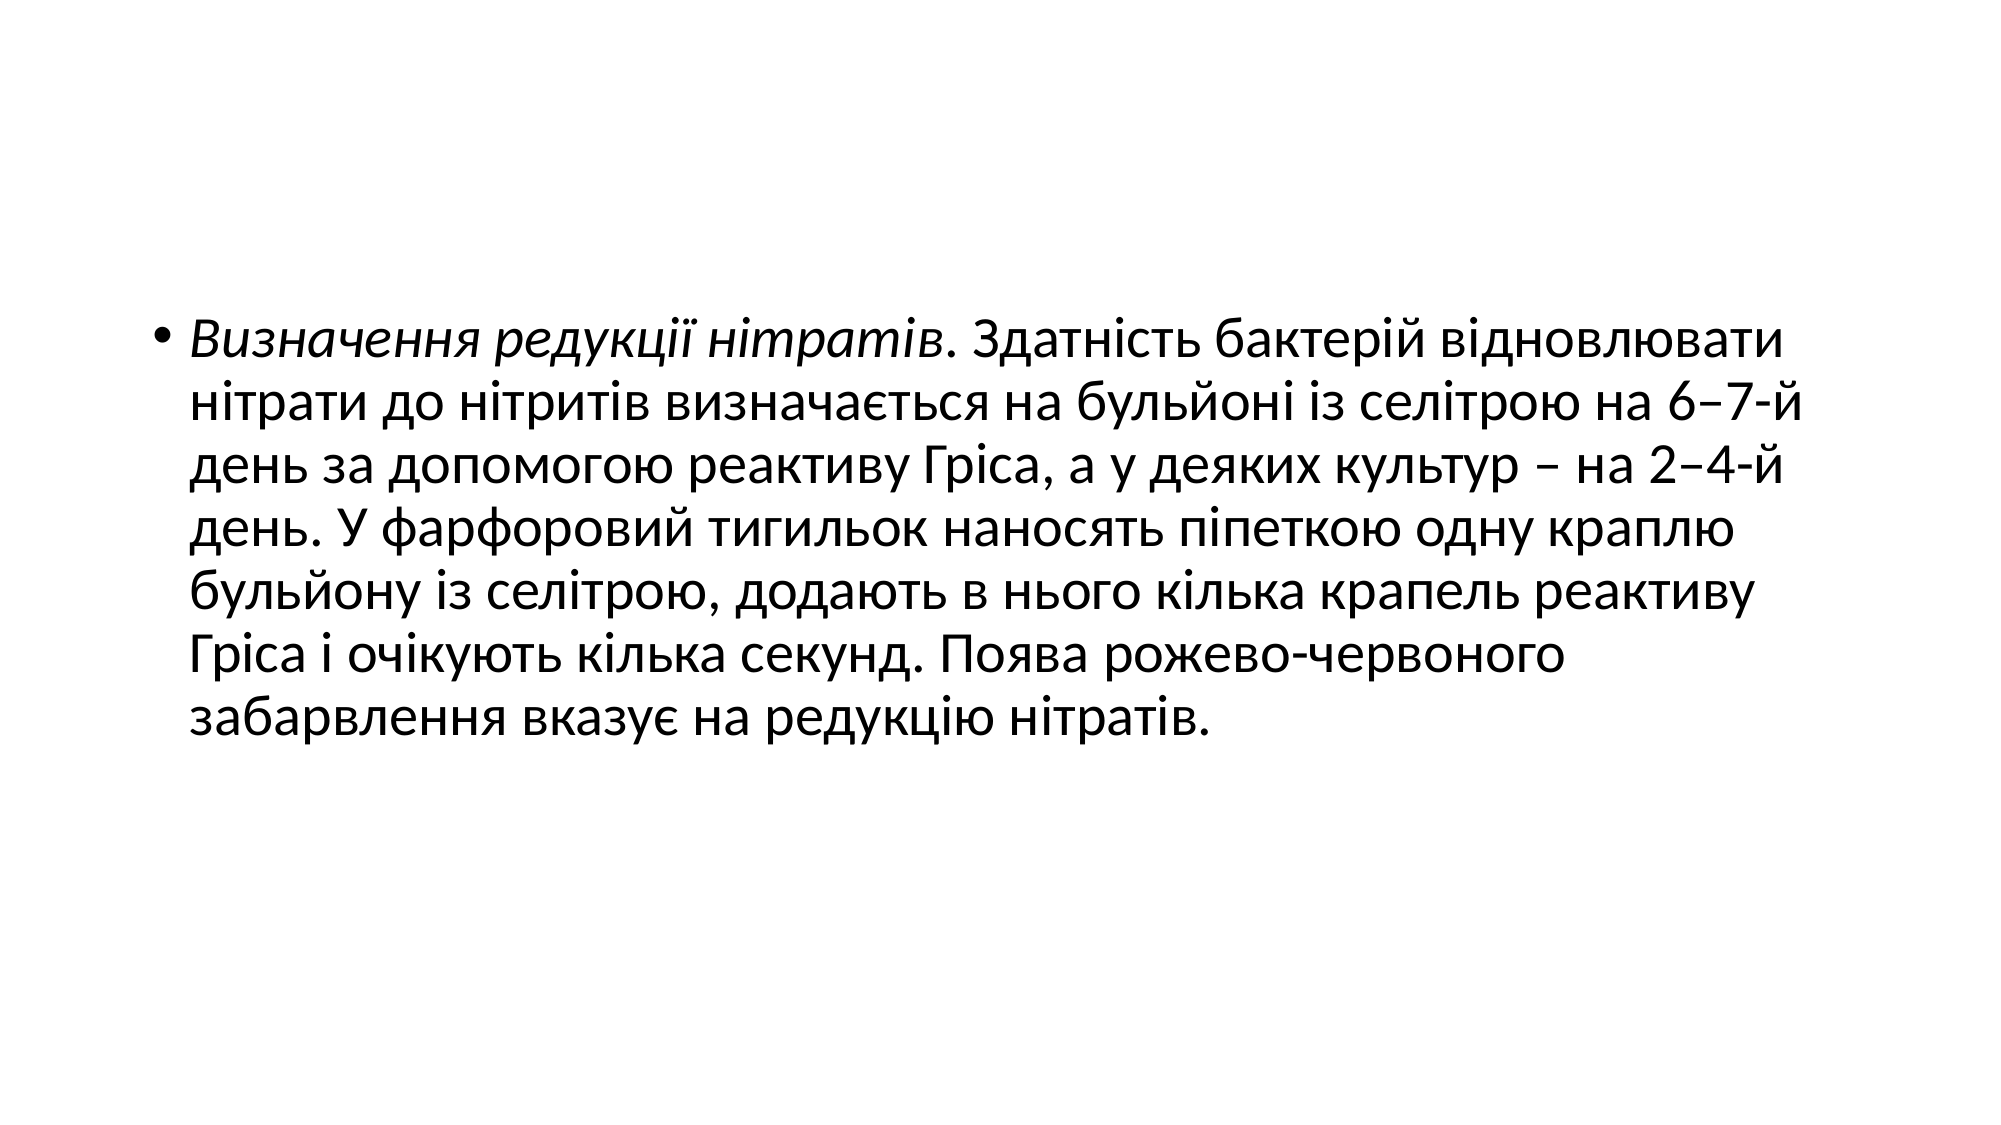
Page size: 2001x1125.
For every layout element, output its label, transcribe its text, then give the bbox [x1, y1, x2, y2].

list Визначення редукції нітратів. Здатність бактерій відновлювати нітрати до нітритів визначається на бульйоні із селітрою на 6–7-й день за допомогою реактиву Гріса, а у деяких культур – на 2–4-й день. У фарфоровий тигильок наносять піпеткою одну краплю бульйону із селітрою, додають в нього кілька крапель реактиву Гріса і очікують кілька секунд. Поява рожево-червоного забарвлення вказує на редукцію нітратів. [137, 299, 1863, 1014]
